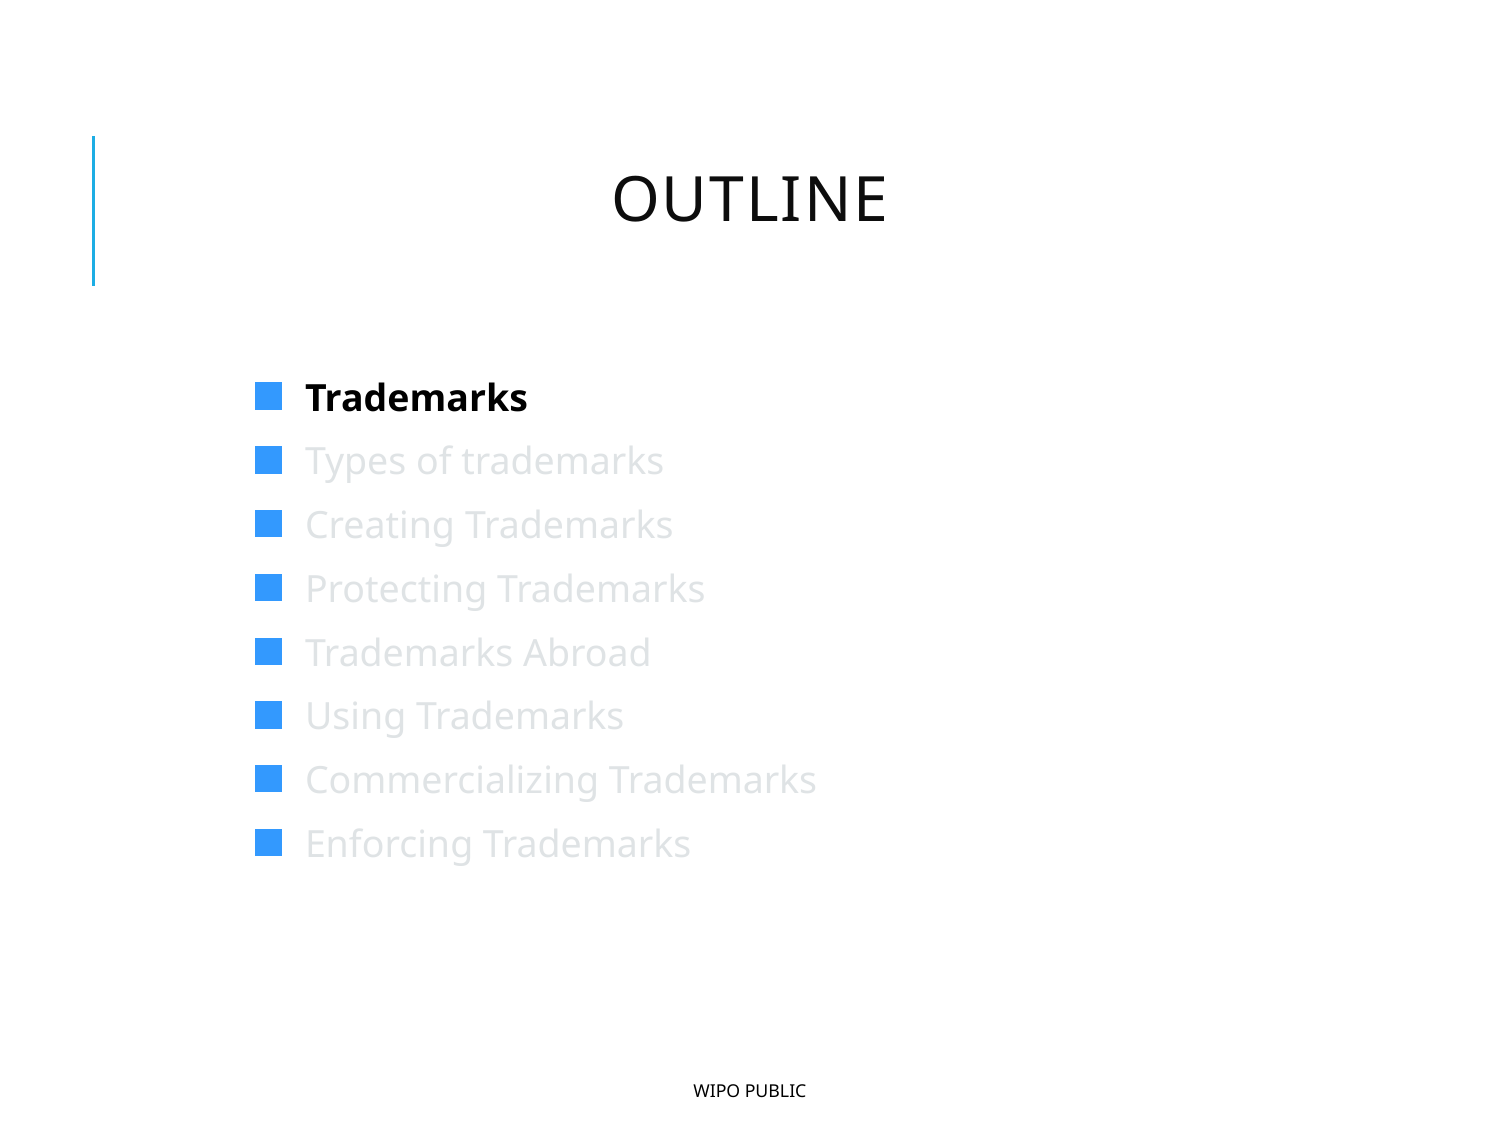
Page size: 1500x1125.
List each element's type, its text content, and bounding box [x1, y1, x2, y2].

picture [255, 638, 282, 665]
title Outline [152, 138, 1348, 269]
picture [255, 382, 282, 410]
picture [255, 510, 282, 537]
picture [255, 765, 282, 792]
picture [255, 701, 282, 729]
picture [255, 829, 282, 856]
picture [255, 446, 282, 474]
picture [255, 574, 282, 601]
text_box Trademarks Types of trademarks Creating Trademarks Protecting Trademarks Trademarks Abroad Using Trademarks Commercializing Trademarks Enforcing Trademarks [243, 368, 1257, 879]
